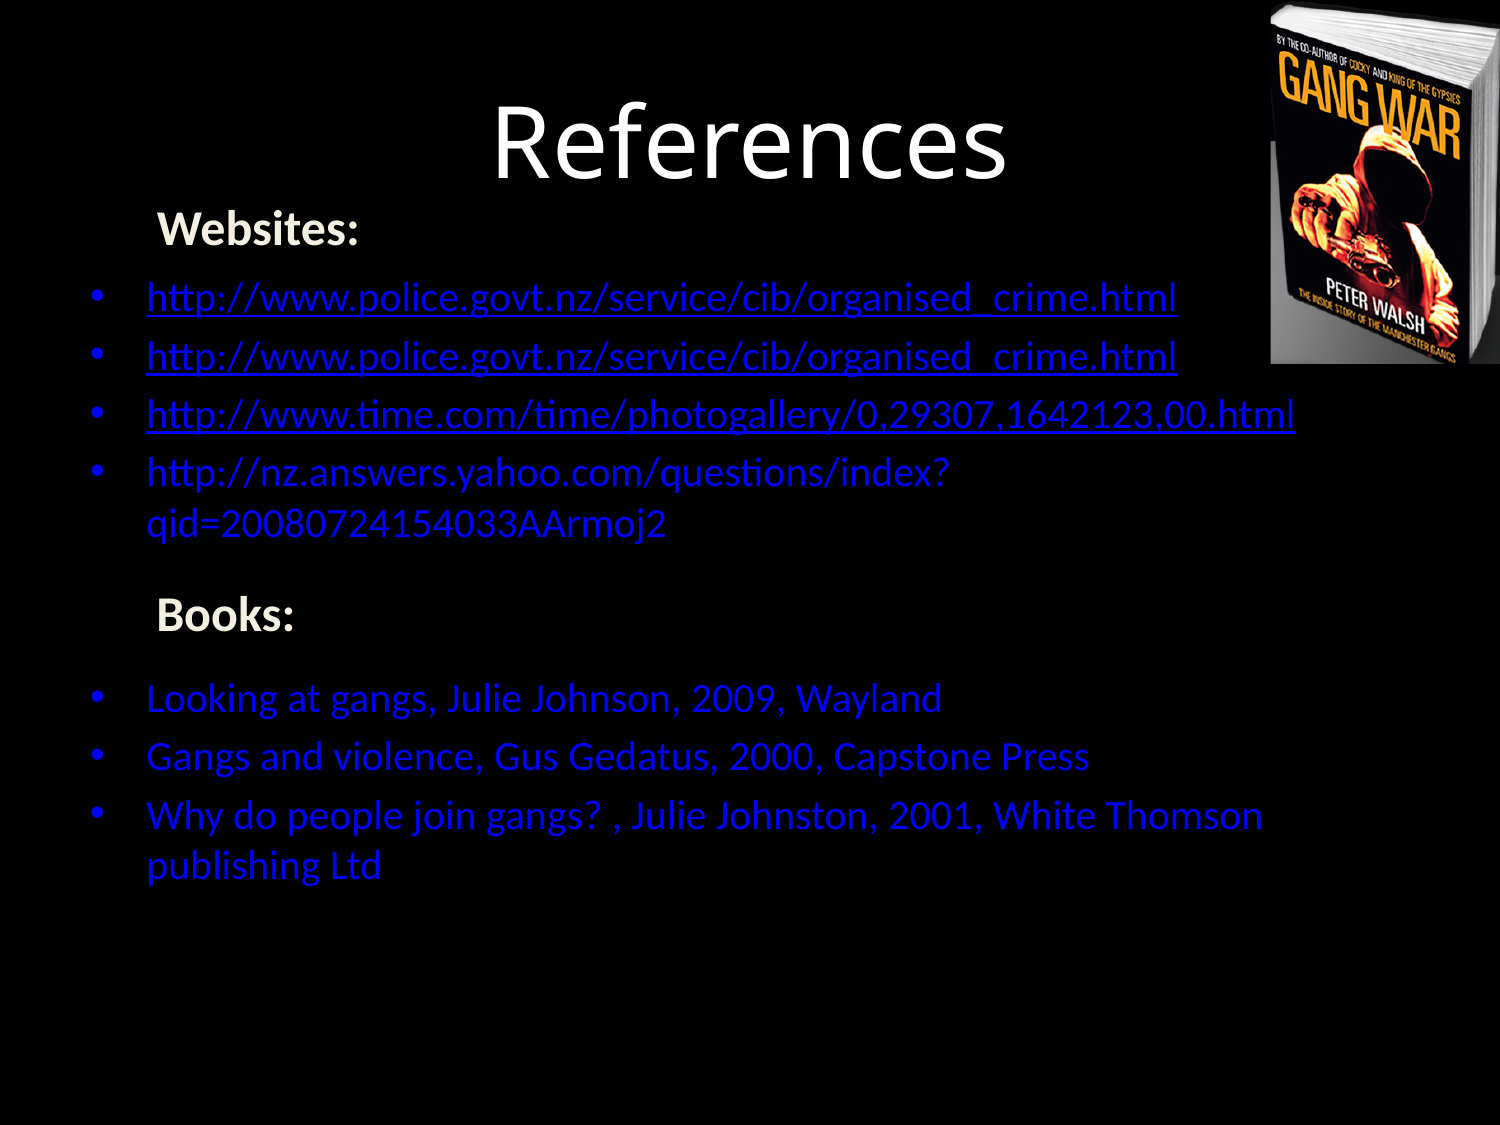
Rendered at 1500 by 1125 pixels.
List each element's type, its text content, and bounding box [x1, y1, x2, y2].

picture [1270, 0, 1500, 364]
text_box Books: [141, 574, 311, 650]
list http://www.police.govt.nz/service/cib/organised_crime.html http://www.police.govt.nz/service/cib/organised_crime.html http://www.time.com/time/photogallery/0,29307,1642123,00.html http://nz.answers.yahoo.com/questions/index?qid=20080724154033AArmoj2 Looking at gangs, Julie Johnson, 2009, Wayland Gangs and violence, Gus Gedatus, 2000, Capstone Press Why do people join gangs? , Julie Johnston, 2001, White Thomson publishing Ltd [75, 262, 1425, 1005]
text_box Websites: [141, 187, 376, 263]
title References [75, 45, 1265, 233]
